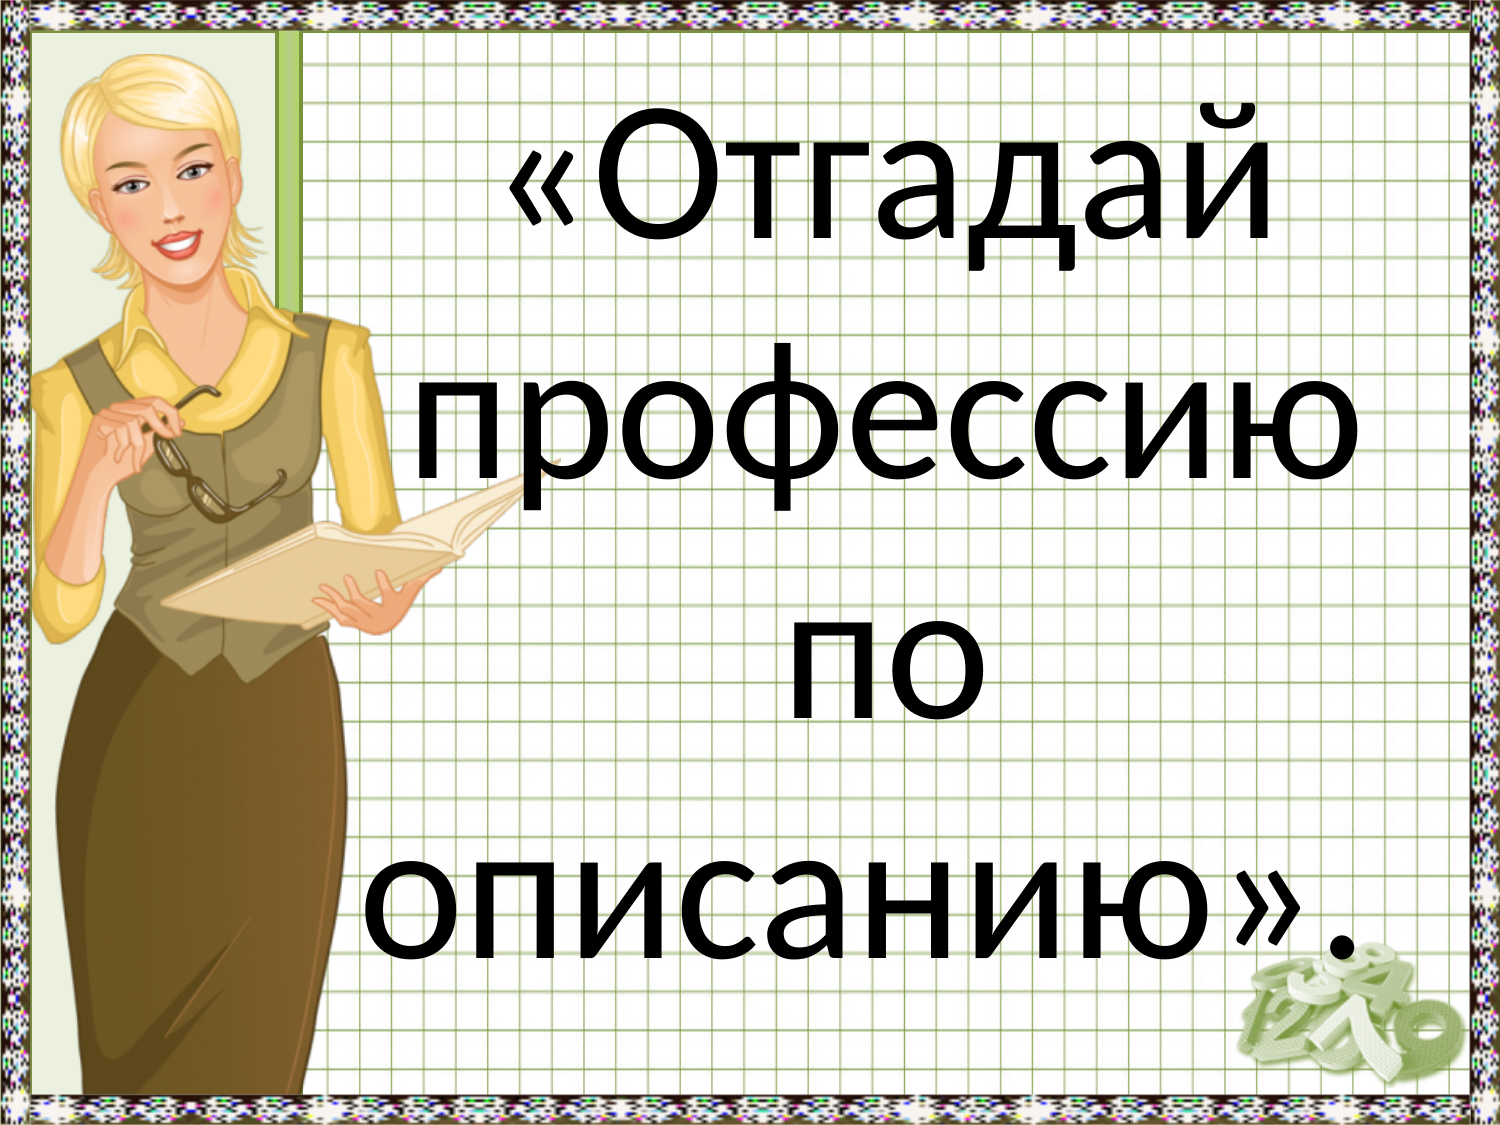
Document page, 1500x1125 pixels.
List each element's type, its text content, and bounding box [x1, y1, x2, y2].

title «Отгадай профессию по описанию». [301, 42, 1469, 1090]
picture [0, 0, 1500, 1125]
